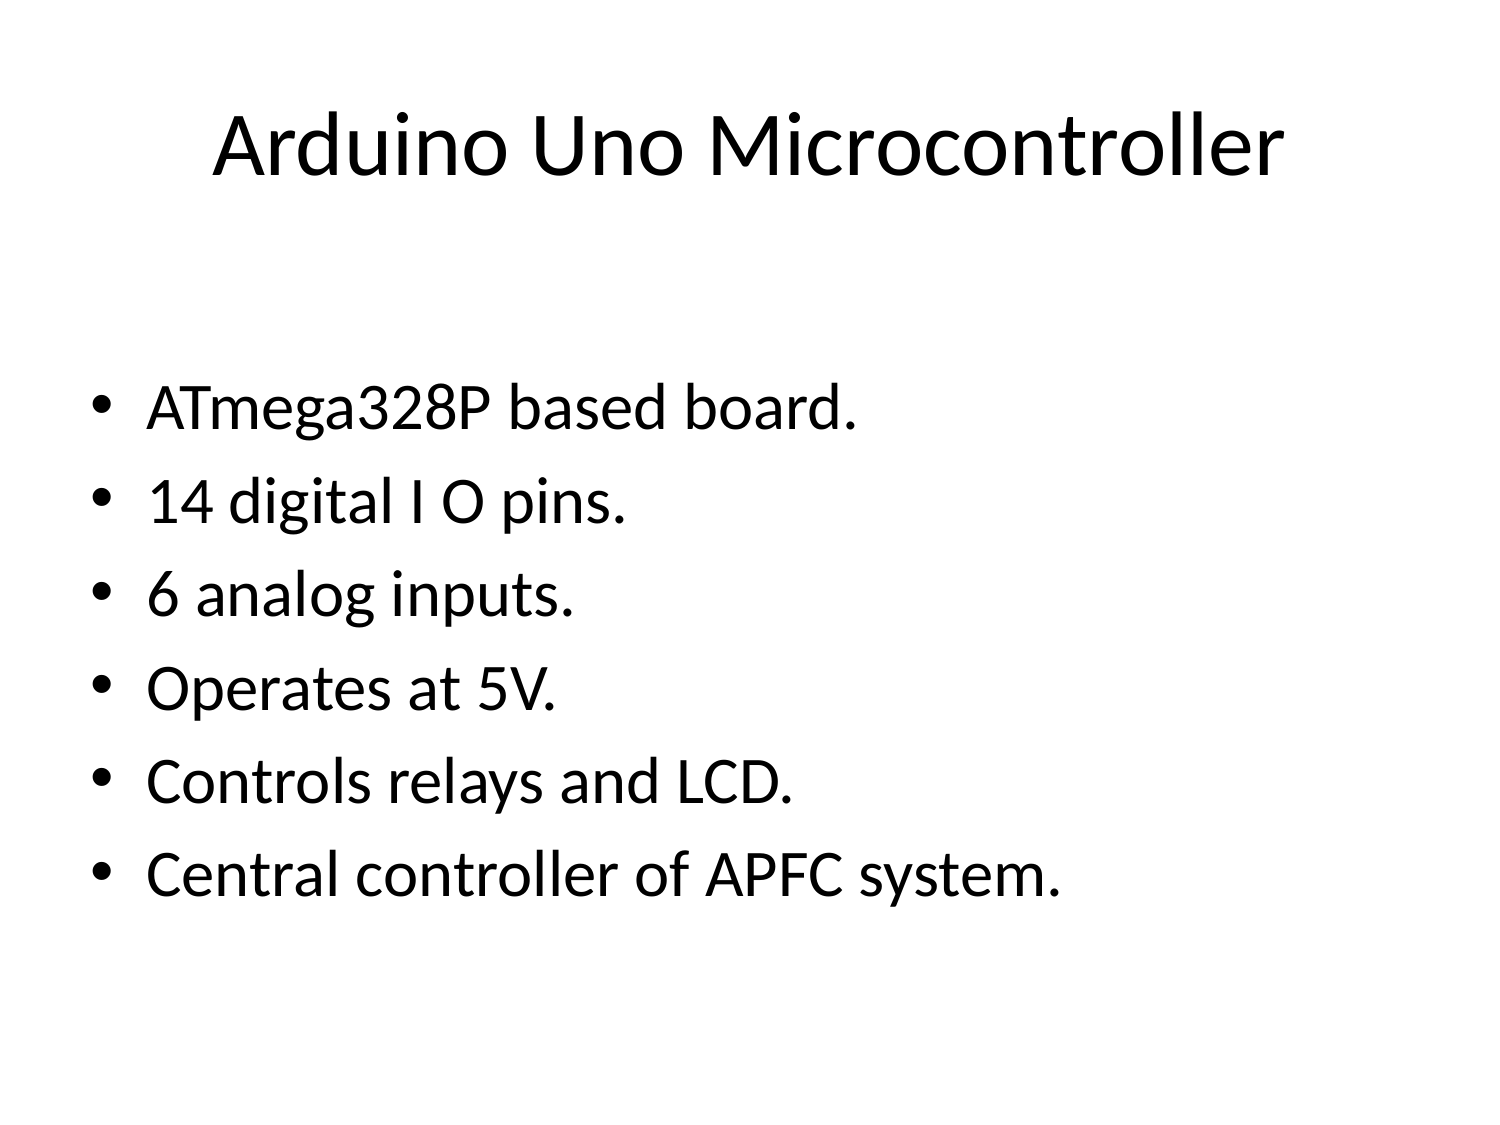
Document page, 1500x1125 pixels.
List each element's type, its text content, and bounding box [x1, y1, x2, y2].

list ATmega328P based board. 14 digital I O pins. 6 analog inputs. Operates at 5V. Controls relays and LCD. Central controller of APFC system. [75, 262, 1425, 1005]
title Arduino Uno Microcontroller [75, 45, 1425, 233]
